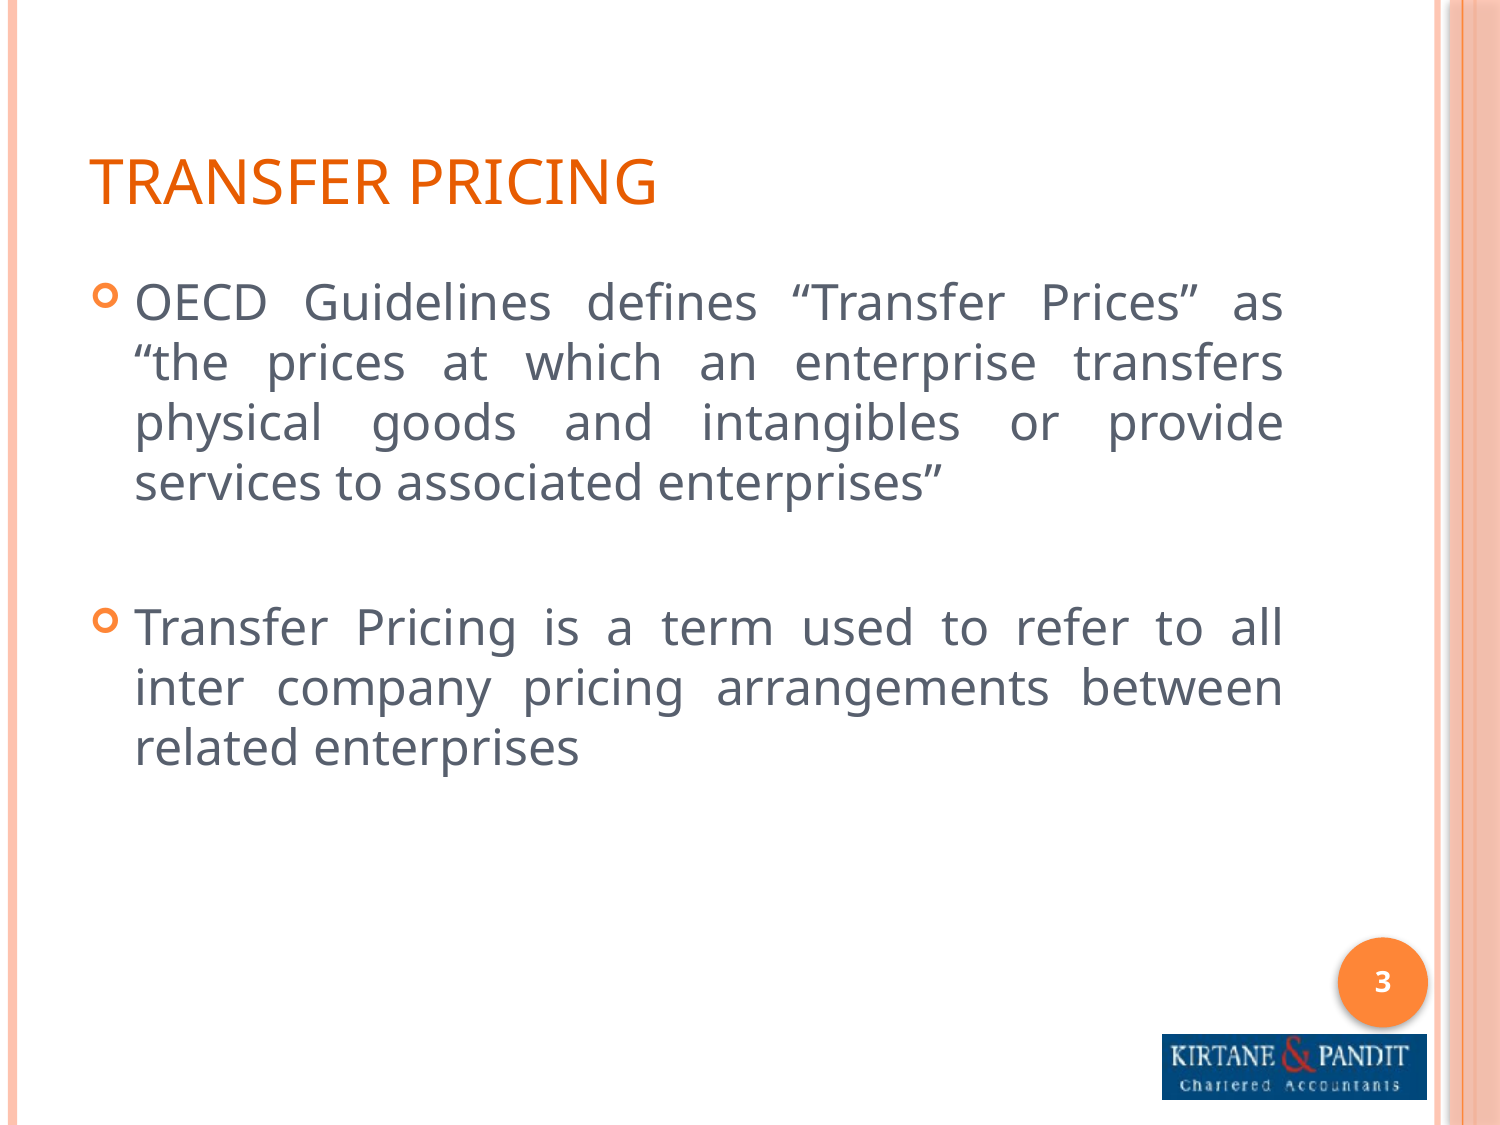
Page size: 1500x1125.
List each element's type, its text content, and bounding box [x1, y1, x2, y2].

list OECD Guidelines defines “Transfer Prices” as “the prices at which an enterprise transfers physical goods and intangibles or provide services to associated enterprises” Transfer Pricing is a term used to refer to all inter company pricing arrangements between related enterprises [75, 262, 1300, 1062]
title Transfer Pricing [75, 37, 1300, 225]
footer [825, 950, 1425, 1098]
slide_number 3 [1333, 940, 1434, 1027]
picture [1162, 1034, 1427, 1100]
